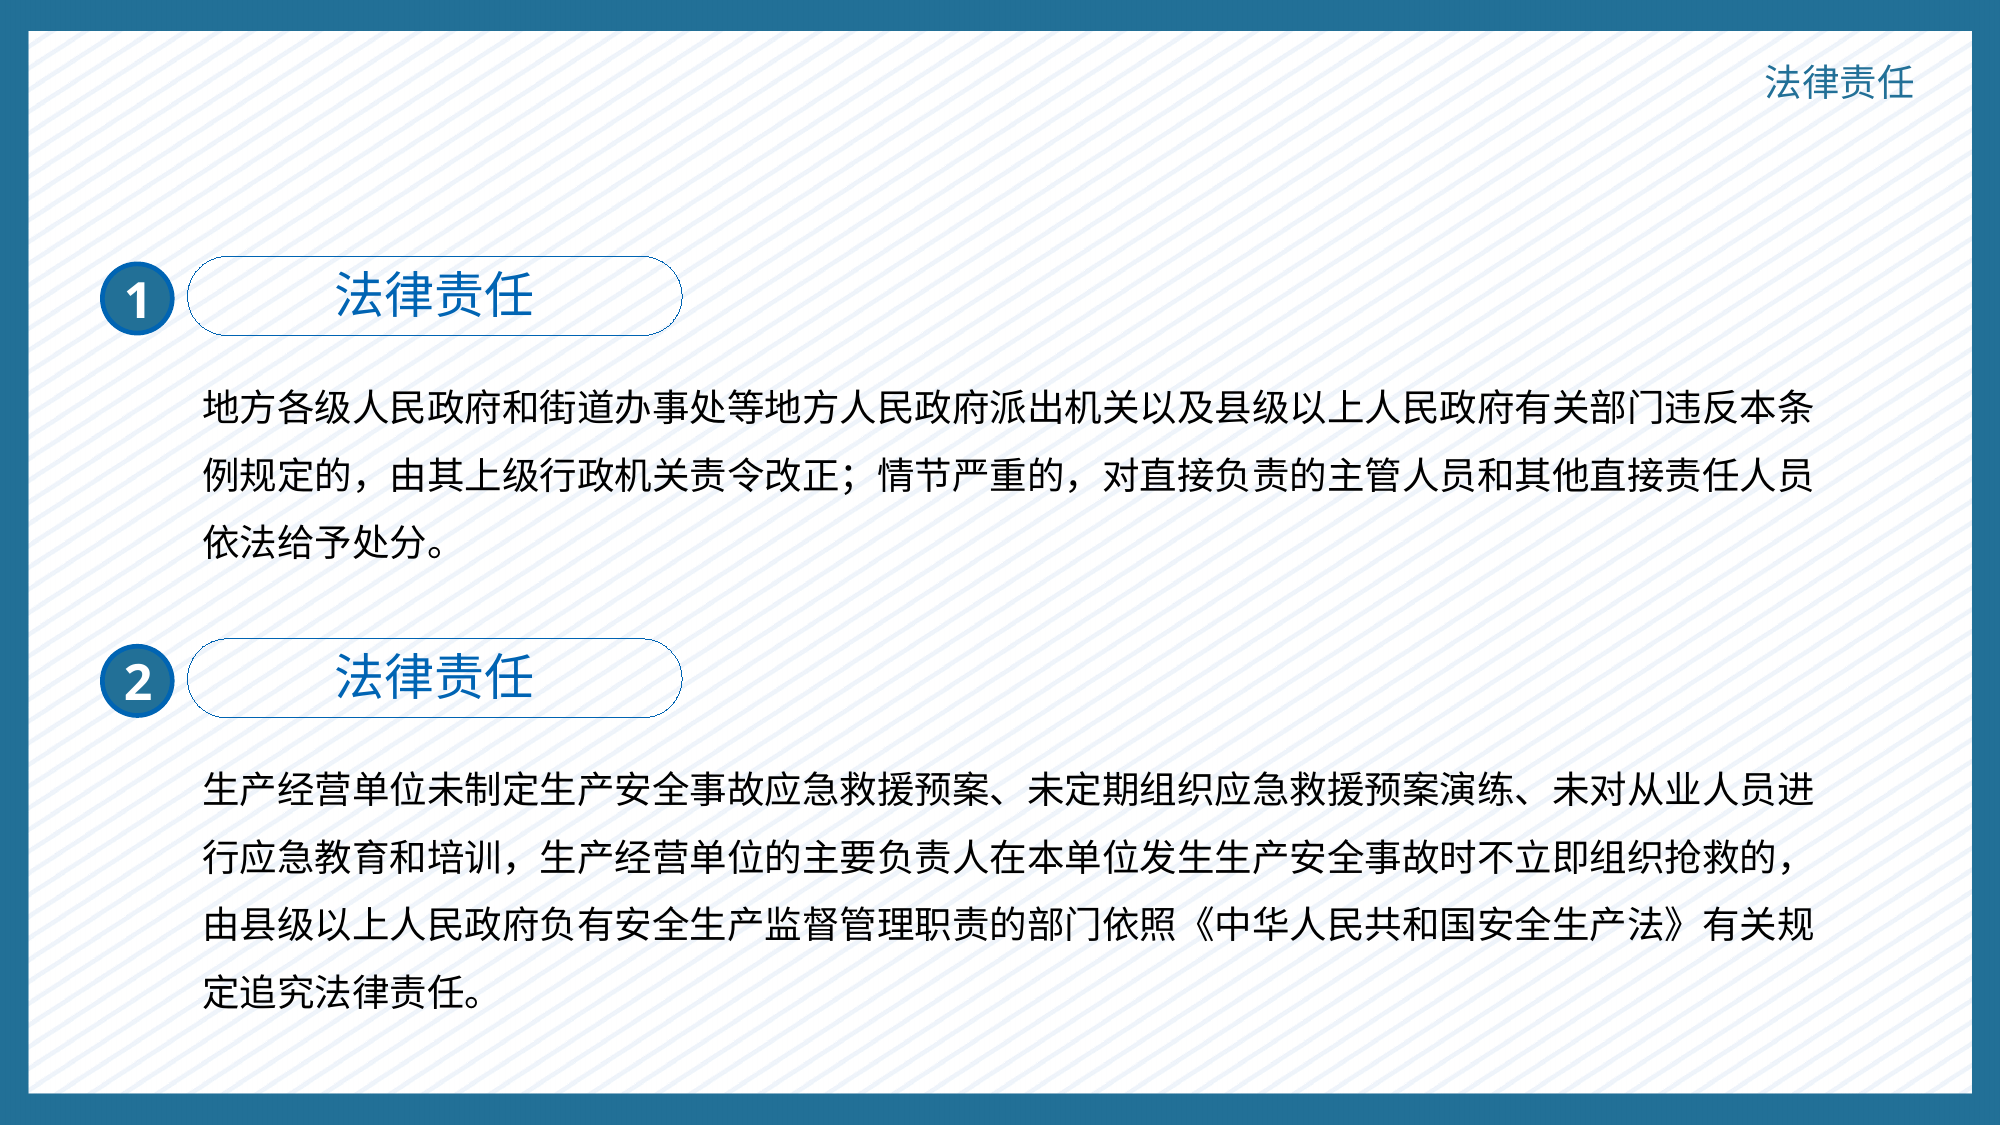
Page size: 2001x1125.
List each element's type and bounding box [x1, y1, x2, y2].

picture [0, 0, 2000, 1125]
text_box [102, 256, 683, 337]
text_box [102, 638, 683, 719]
